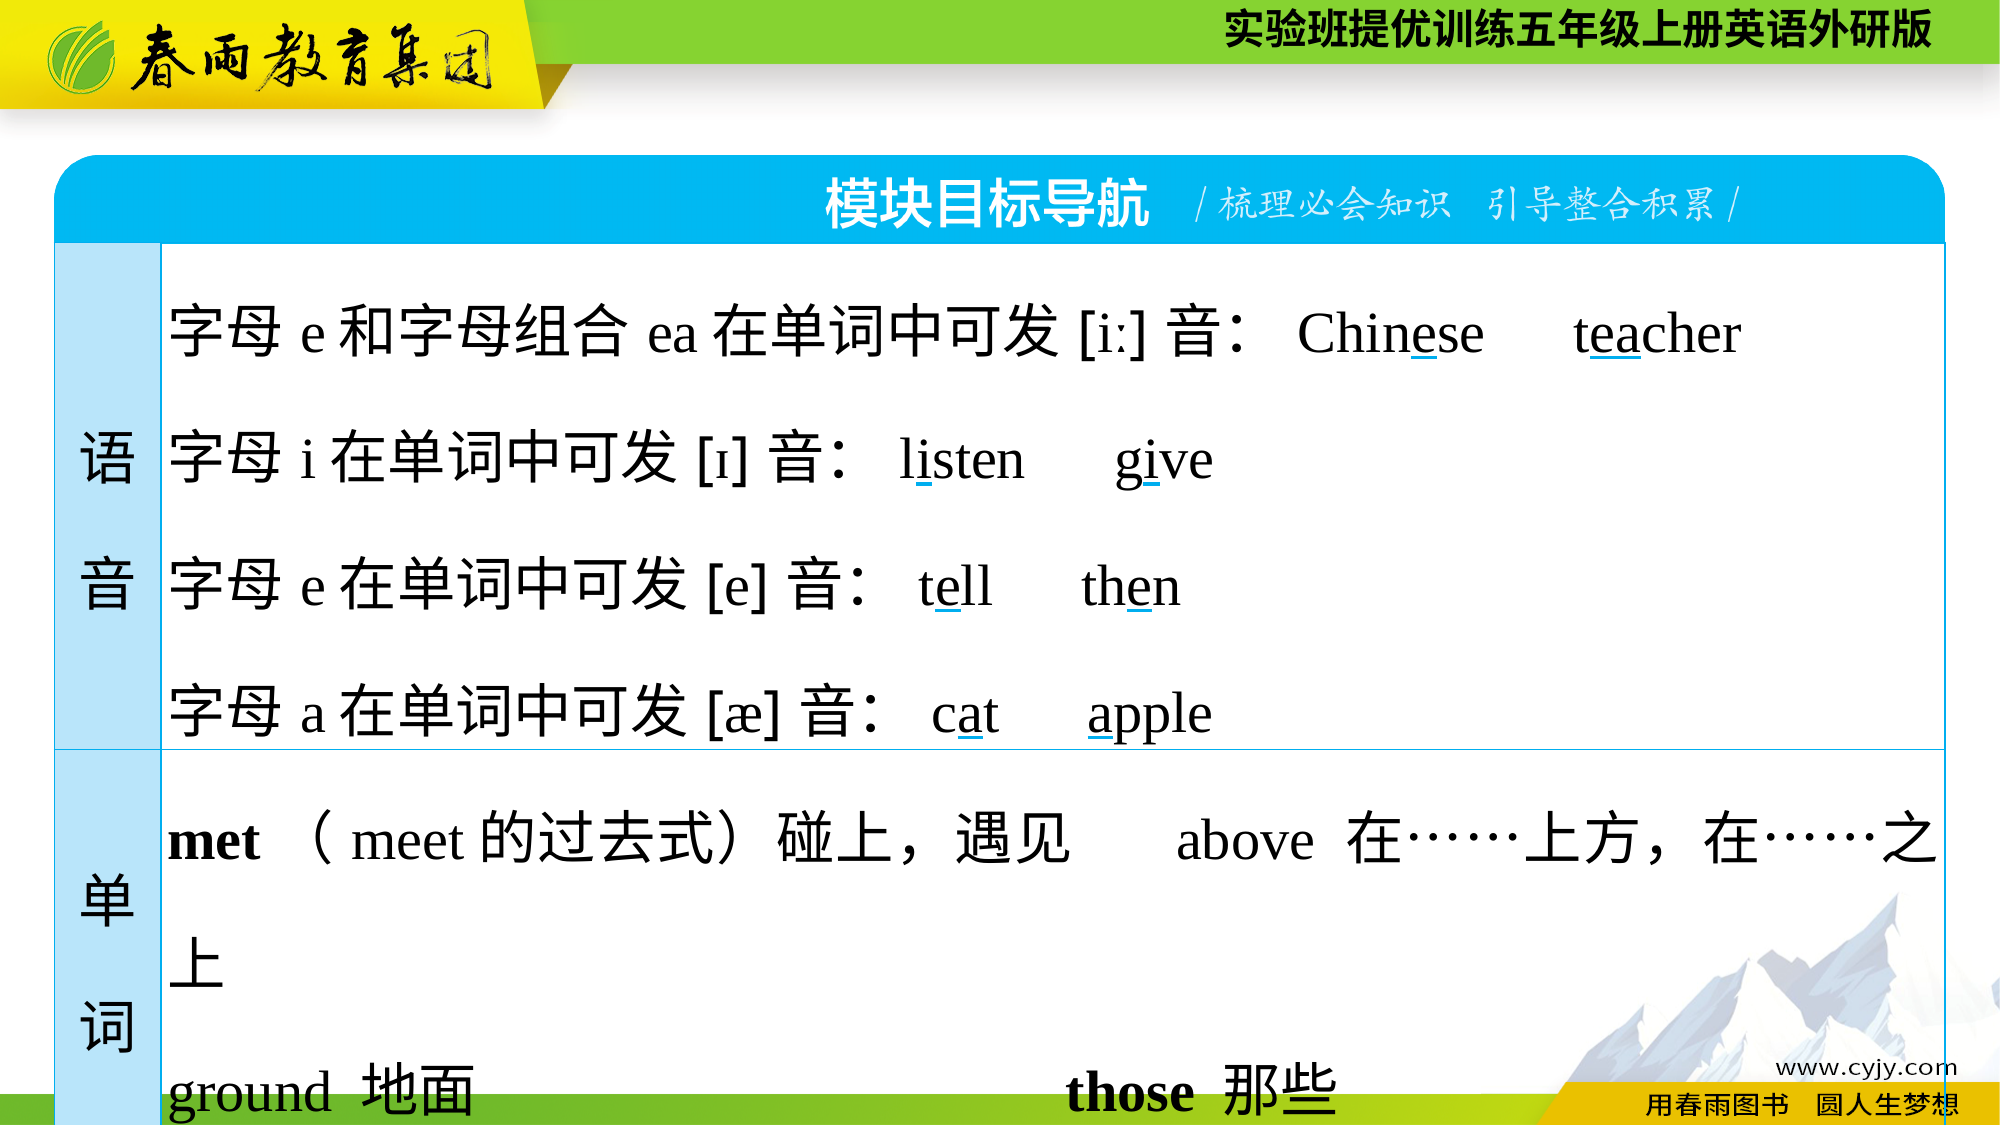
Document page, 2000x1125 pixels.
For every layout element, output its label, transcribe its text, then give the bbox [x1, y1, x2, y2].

picture [1704, 188, 1711, 195]
picture [1651, 189, 1658, 217]
picture [1494, 205, 1501, 219]
picture [1010, 181, 1037, 185]
picture [1310, 208, 1328, 214]
table_cell met（meet的过去式）碰上，遇见 above 在……上方，在……之上 ground 地面 those 那些 [162, 750, 1944, 1125]
picture [1588, 200, 1597, 206]
picture [1384, 197, 1392, 209]
picture [1008, 195, 1039, 227]
picture [843, 178, 876, 189]
picture [826, 178, 876, 228]
table_header 语 音 [55, 253, 160, 749]
picture [895, 178, 931, 227]
table_header 字母e和字母组合ea在单词中可发[iː]音：Chinese teacher 字母i在单词中可发[ɪ]音：listen give 字母e在单词中可发[e]音：tell then 字母a在单词中可发[æ]音：cat apple [162, 255, 1944, 749]
picture [1045, 207, 1093, 226]
picture [1098, 178, 1148, 226]
picture [941, 181, 980, 227]
picture [1620, 208, 1628, 217]
picture [1049, 180, 1093, 204]
picture [1625, 197, 1638, 205]
picture [1287, 191, 1291, 202]
picture [1689, 207, 1700, 220]
picture [1006, 205, 1016, 221]
picture [1121, 178, 1146, 190]
picture [1542, 200, 1547, 221]
picture [881, 178, 897, 221]
picture [1581, 208, 1594, 219]
picture [1030, 205, 1039, 220]
table_cell 单 词 [55, 750, 160, 1125]
picture [1226, 197, 1233, 206]
picture [1441, 193, 1447, 203]
picture [1349, 187, 1355, 196]
picture [0, 0, 2000, 1125]
picture [1238, 193, 1250, 199]
picture [990, 178, 1008, 227]
picture [1263, 193, 1270, 211]
picture [1496, 190, 1502, 198]
picture [1359, 196, 1371, 204]
